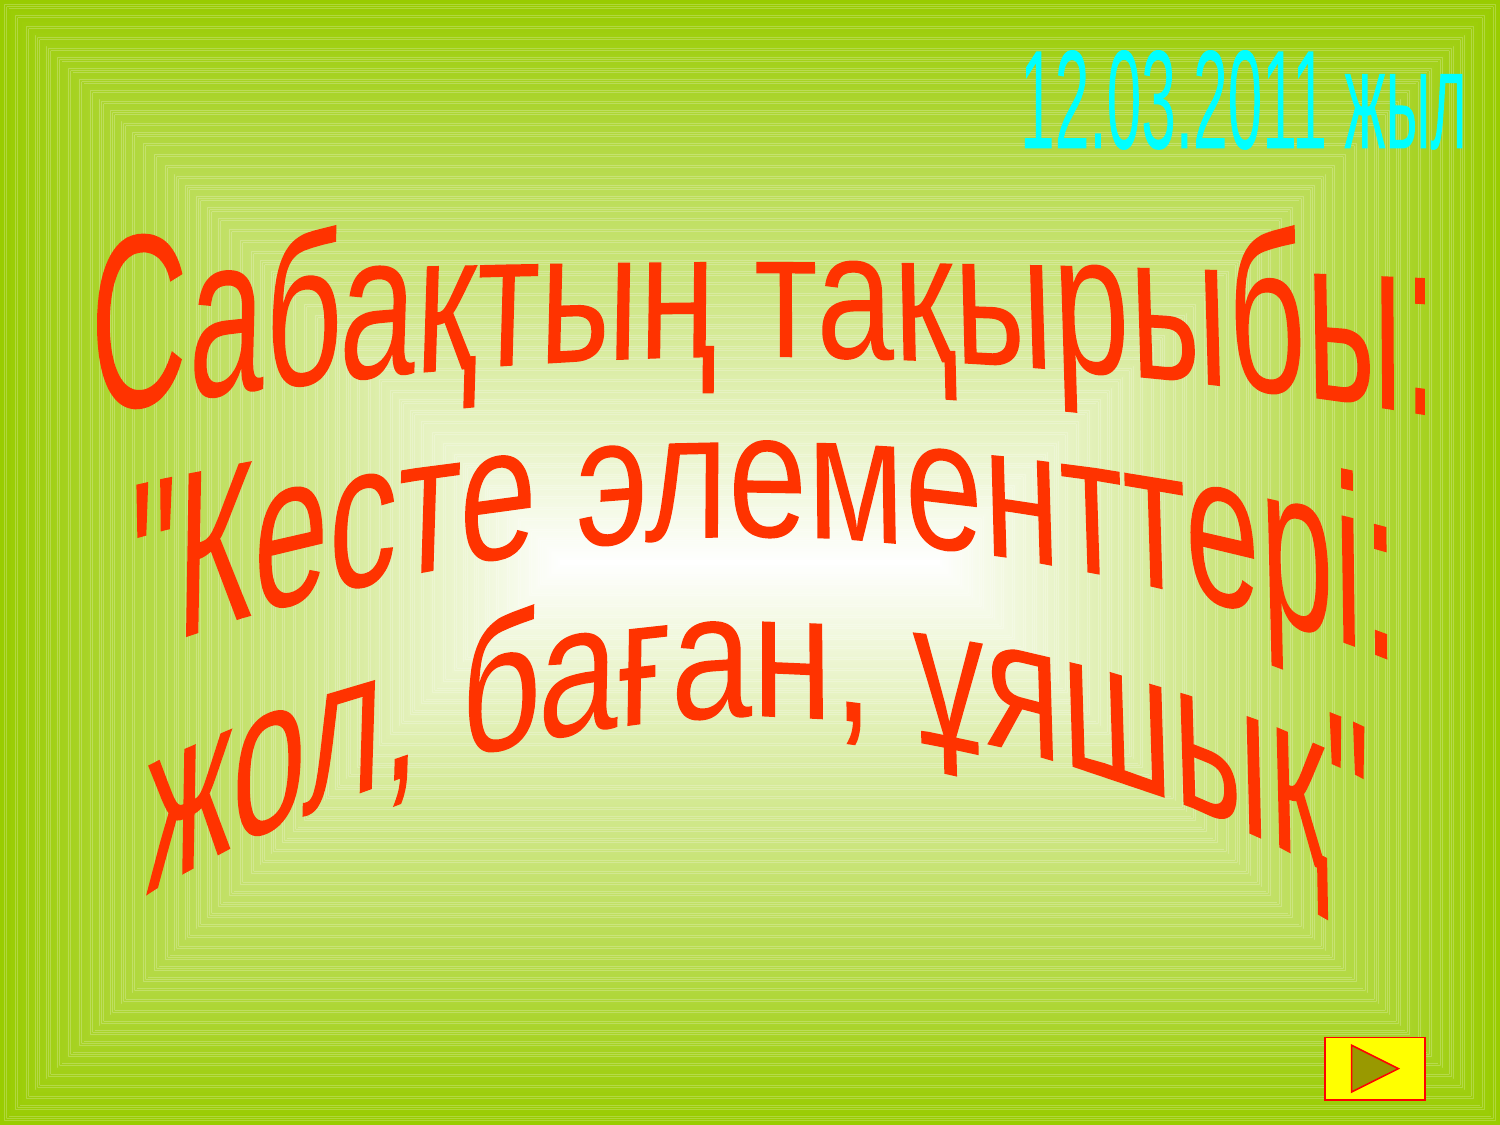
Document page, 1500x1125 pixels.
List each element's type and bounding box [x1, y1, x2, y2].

text_box [1324, 1037, 1425, 1100]
